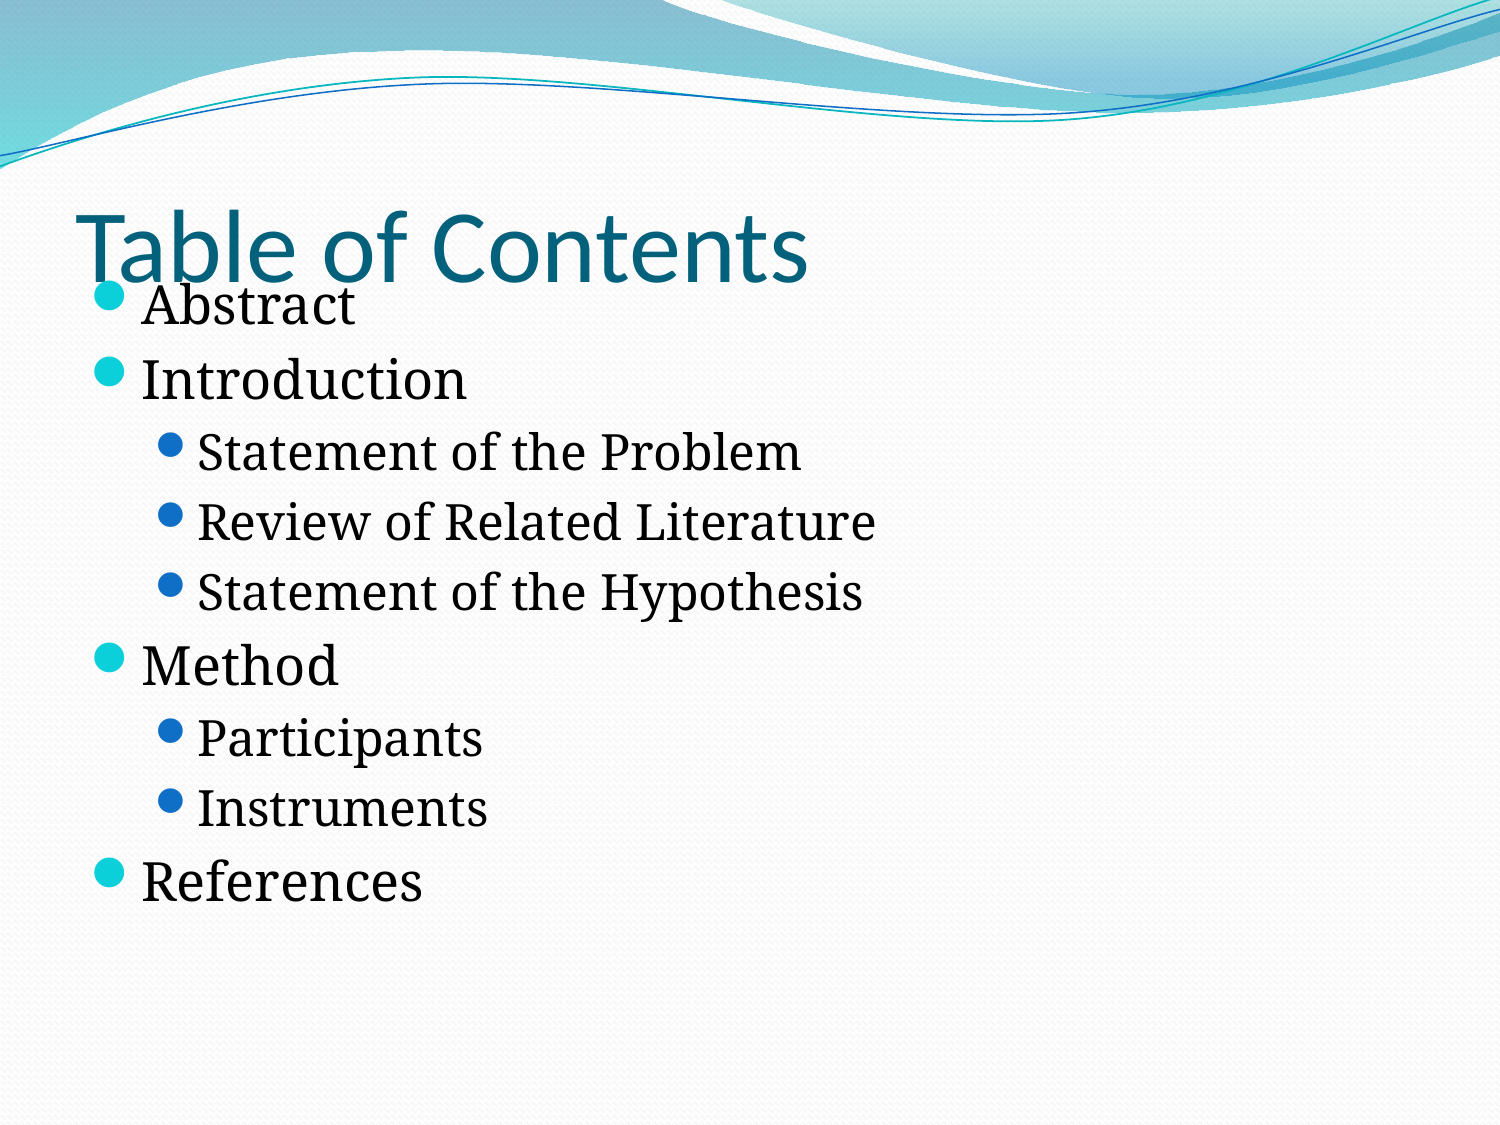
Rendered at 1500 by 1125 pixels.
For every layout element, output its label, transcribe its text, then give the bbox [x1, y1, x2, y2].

title Table of Contents [74, 115, 1426, 262]
list Abstract Introduction Statement of the Problem Review of Related Literature Statement of the Hypothesis Method Participants Instruments References [74, 262, 1426, 1088]
